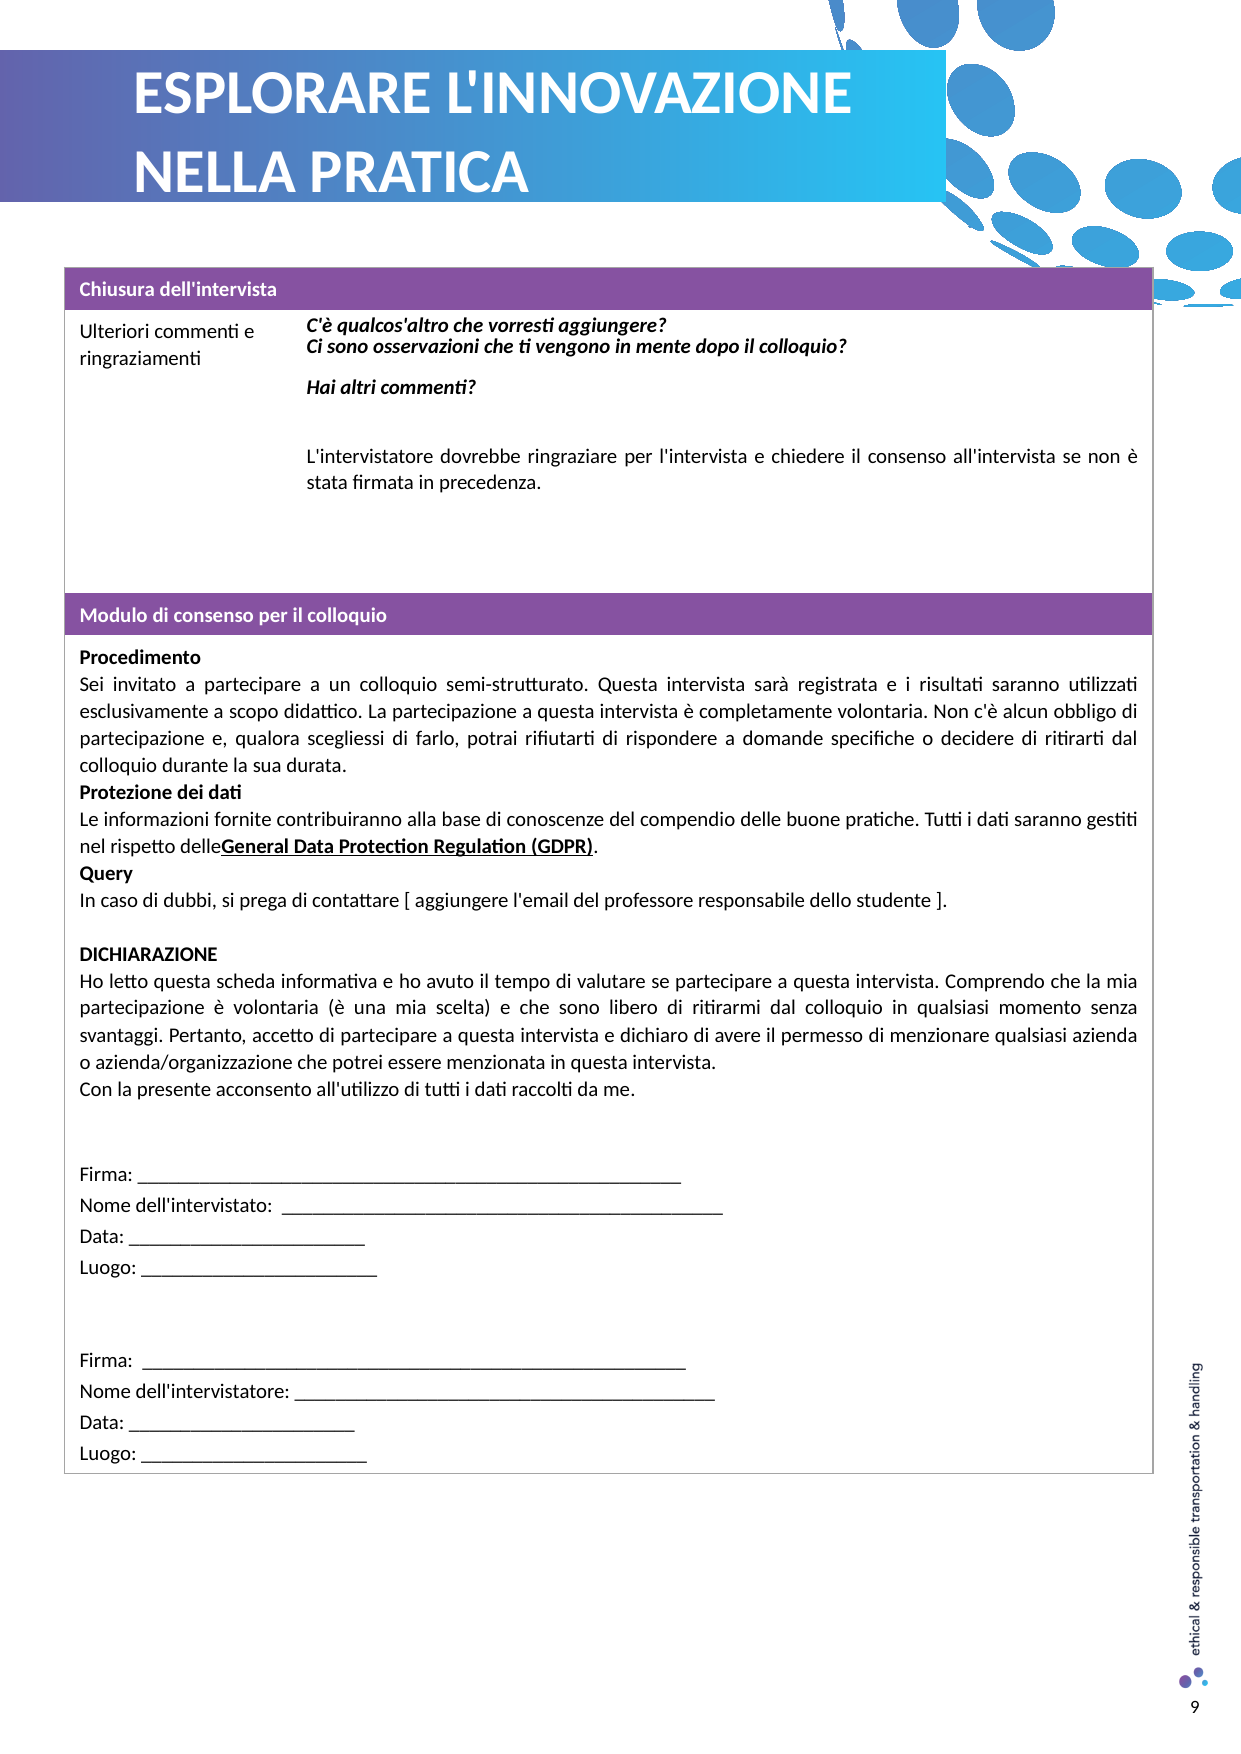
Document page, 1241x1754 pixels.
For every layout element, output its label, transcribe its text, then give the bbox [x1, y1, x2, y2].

text_box [1105, 159, 1182, 219]
text_box [941, 191, 984, 231]
picture [1179, 1357, 1217, 1680]
table_cell C'è qualcos'altro che vorresti aggiungere? Ci sono osservazioni che ti vengono in mente dopo il colloquio? Hai altri commenti? L'intervistatore dovrebbe ringraziare per l'intervista e chiedere il consenso all'intervista se non è stata firmata in precedenza. [292, 310, 1152, 593]
text_box [1072, 226, 1139, 267]
slide_number 9 [1153, 1676, 1215, 1736]
text_box [977, 0, 1055, 51]
text_box [947, 64, 1015, 137]
table_cell Ulteriori commenti e ringraziamenti [65, 310, 292, 593]
text_box [897, 0, 959, 48]
text_box [1212, 157, 1241, 214]
text_box [946, 138, 994, 199]
text_box [991, 211, 1053, 255]
text_box [828, 0, 845, 50]
list ESPLORARE L'INNOVAZIONE NELLA PRATICA [0, 50, 946, 202]
table_header Chiusura dell'intervista [65, 268, 1152, 310]
text_box [1008, 152, 1081, 213]
text_box [1220, 278, 1241, 299]
table_cell Procedimento Sei invitato a partecipare a un colloquio semi-strutturato. Questa intervista sarà registrata e i risultati saranno utilizzati esclusivamente a scopo didattico. La partecipazione a questa intervista è completamente volontaria. Non c'è alcun obbligo di partecipazione e, qualora scegliessi di farlo, potrai rifiutarti di rispondere a domande specifiche o decidere di ritirarti dal colloquio durante la sua durata. Protezione dei dati Le informazioni fornite contribuiranno alla base di conoscenze del compendio delle buone pratiche. Tutti i dati saranno gestiti nel rispetto delleGeneral Data Protection Regulation (GDPR). Query In caso di dubbi, si prega di contattare [ aggiungere l'email del professore responsabile dello studente ]. DICHIARAZIONE Ho letto questa scheda informativa e ho avuto il tempo di valutare se partecipare a questa intervista. Comprendo che la mia partecipazione è volontaria (è una mia scelta) e che sono libero di ritirarmi dal colloquio in qualsiasi momento senza svantaggi. Pertanto, accetto di partecipare a questa intervista e dichiaro di avere il permesso di menzionare qualsiasi azienda o azienda/organizzazione che potrei essere menzionata in questa intervista. Con la presente acconsento all'utilizzo di tutti i dati raccolti da me. Firma: _____________________________________________________ Nome dell'intervistato: ___________________________________________ Data: _______________________ Luogo: _______________________ Firma: _____________________________________________________ Nome dell'intervistatore: _________________________________________ Data: ______________________ Luogo: ______________________ [65, 635, 1152, 1473]
text_box [846, 39, 862, 50]
text_box [990, 240, 1040, 267]
table_cell Modulo di consenso per il colloquio [65, 593, 1152, 635]
text_box [1166, 231, 1233, 271]
text_box [1154, 279, 1195, 301]
